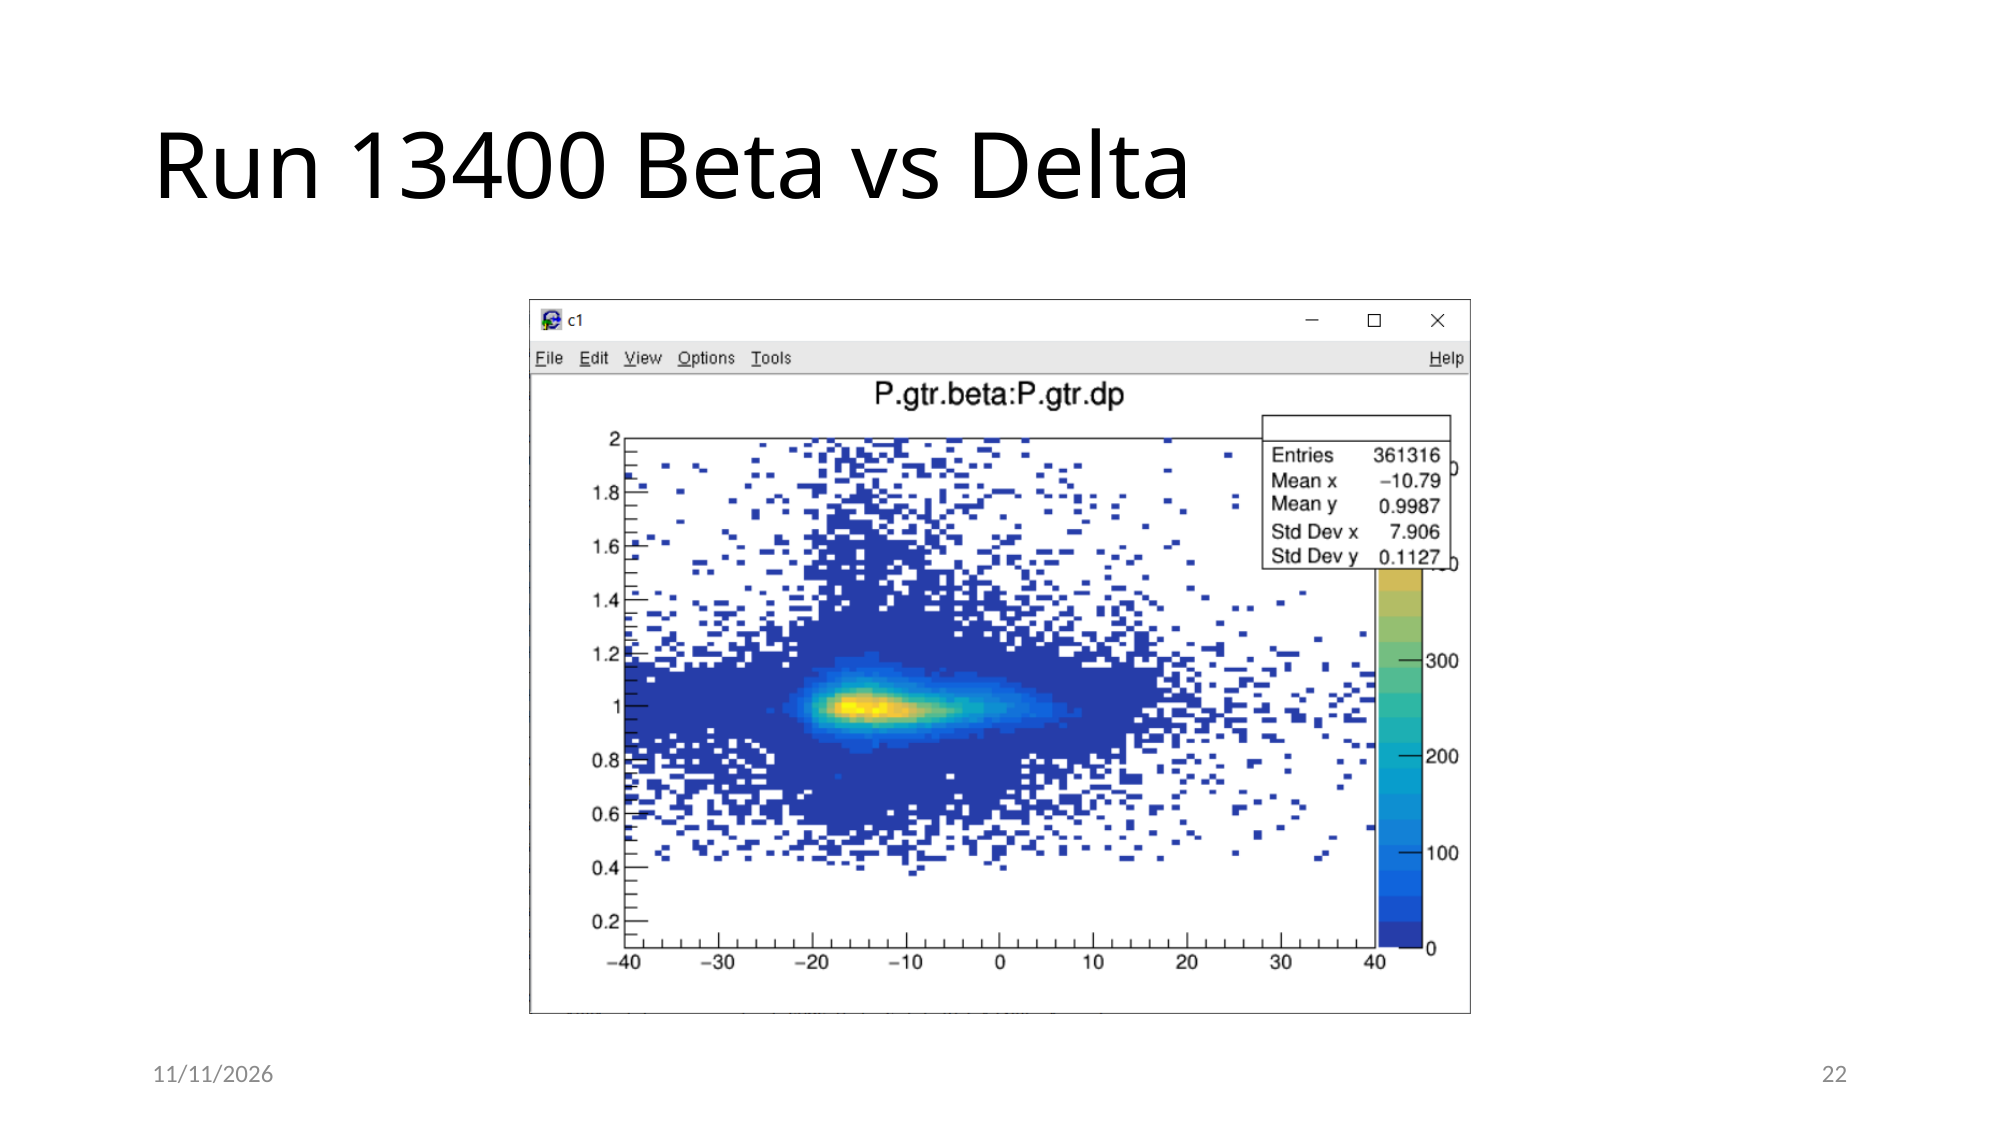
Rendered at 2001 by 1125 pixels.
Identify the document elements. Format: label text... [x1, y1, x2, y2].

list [529, 299, 1471, 1014]
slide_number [137, 1042, 588, 1103]
title Run 13400 Beta vs Delta [137, 59, 1863, 278]
slide_number 22 [1412, 1042, 1863, 1103]
